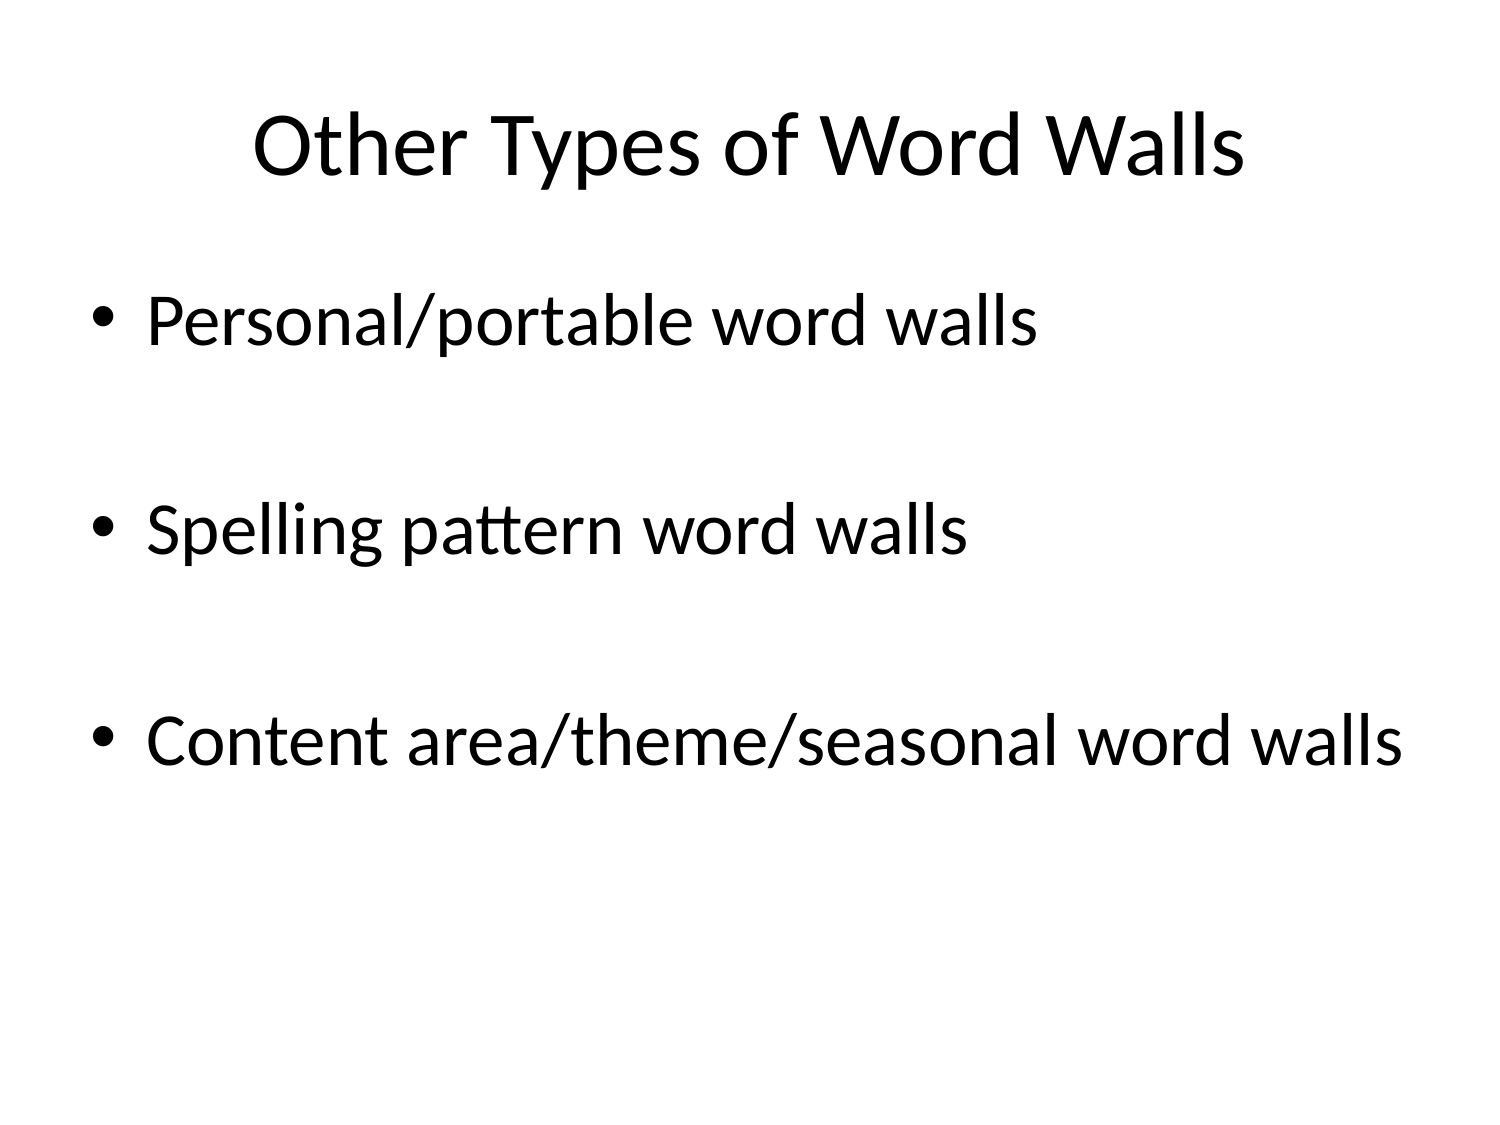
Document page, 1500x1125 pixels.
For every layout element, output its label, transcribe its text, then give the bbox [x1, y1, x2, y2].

title Other Types of Word Walls [75, 45, 1425, 233]
list Personal/portable word walls Spelling pattern word walls Content area/theme/seasonal word walls [75, 262, 1425, 1005]
